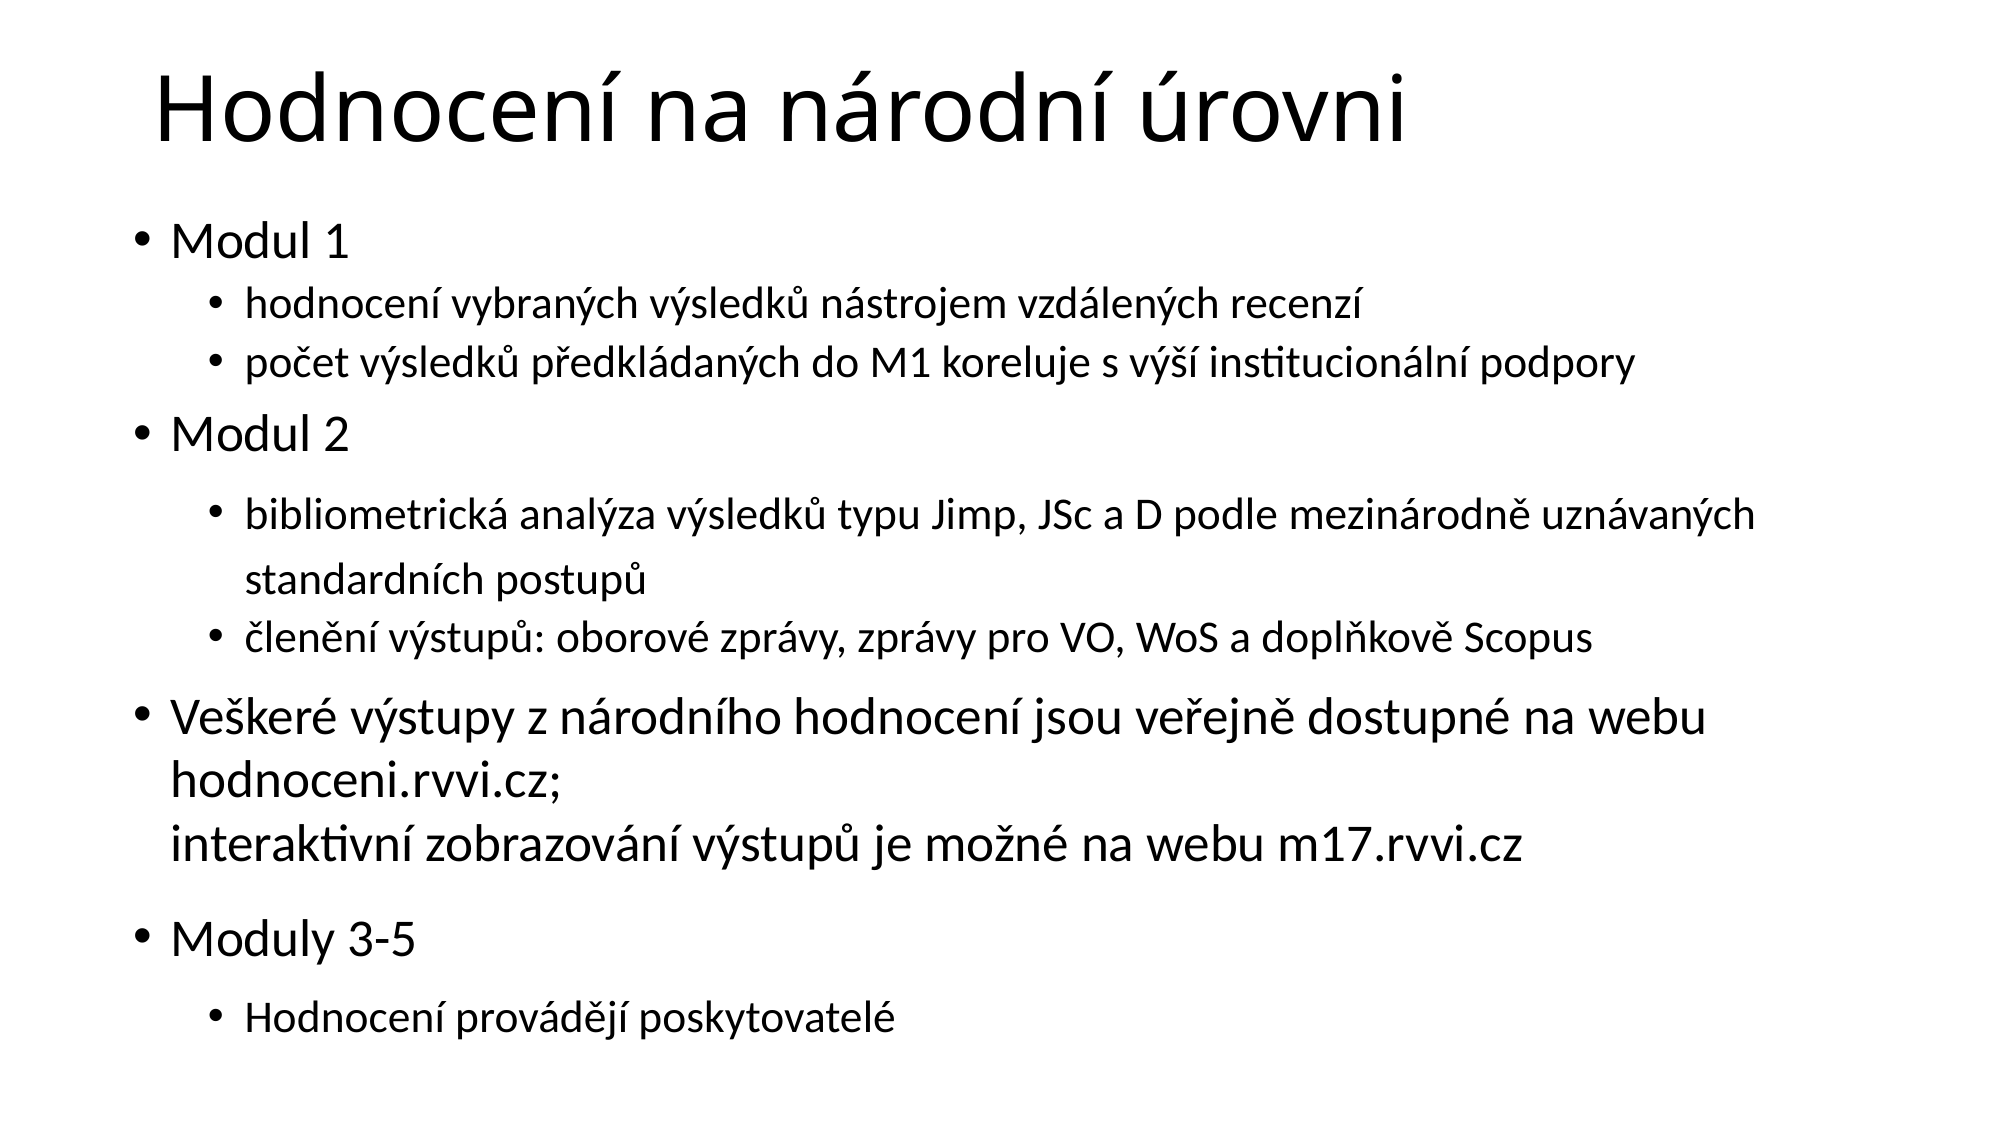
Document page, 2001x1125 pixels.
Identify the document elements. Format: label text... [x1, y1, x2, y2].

title Hodnocení na národní úrovni [137, 36, 1863, 187]
list Modul 1 hodnocení vybraných výsledků nástrojem vzdálených recenzí počet výsledků předkládaných do M1 koreluje s výší institucionální podpory Modul 2 bibliometrická analýza výsledků typu Jimp, JSc a D podle mezinárodně uznávaných standardních postupů členění výstupů: oborové zprávy, zprávy pro VO, WoS a doplňkově Scopus Veškeré výstupy z národního hodnocení jsou veřejně dostupné na webu hodnoceni.rvvi.cz; interaktivní zobrazování výstupů je možné na webu m17.rvvi.cz Moduly 3-5 Hodnocení provádějí poskytovatelé [119, 205, 1844, 1057]
